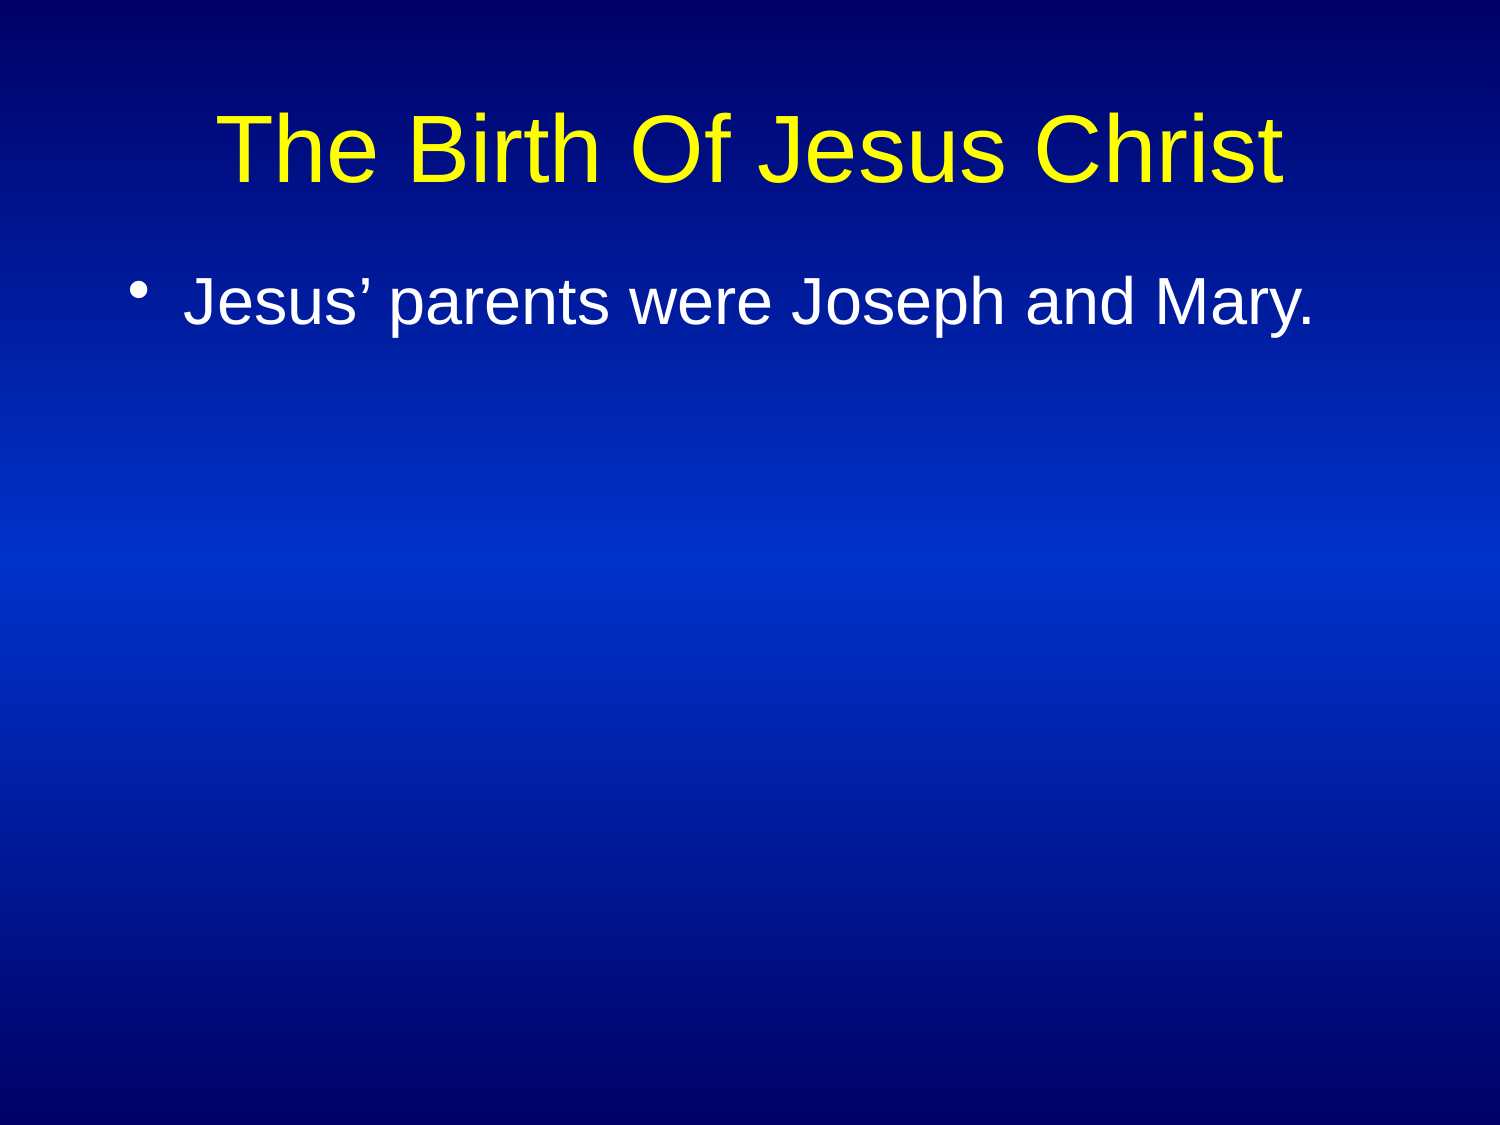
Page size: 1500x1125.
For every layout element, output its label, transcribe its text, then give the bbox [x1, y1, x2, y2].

title The Birth Of Jesus Christ [37, 50, 1463, 238]
list Jesus’ parents were Joseph and Mary. [112, 249, 1438, 688]
